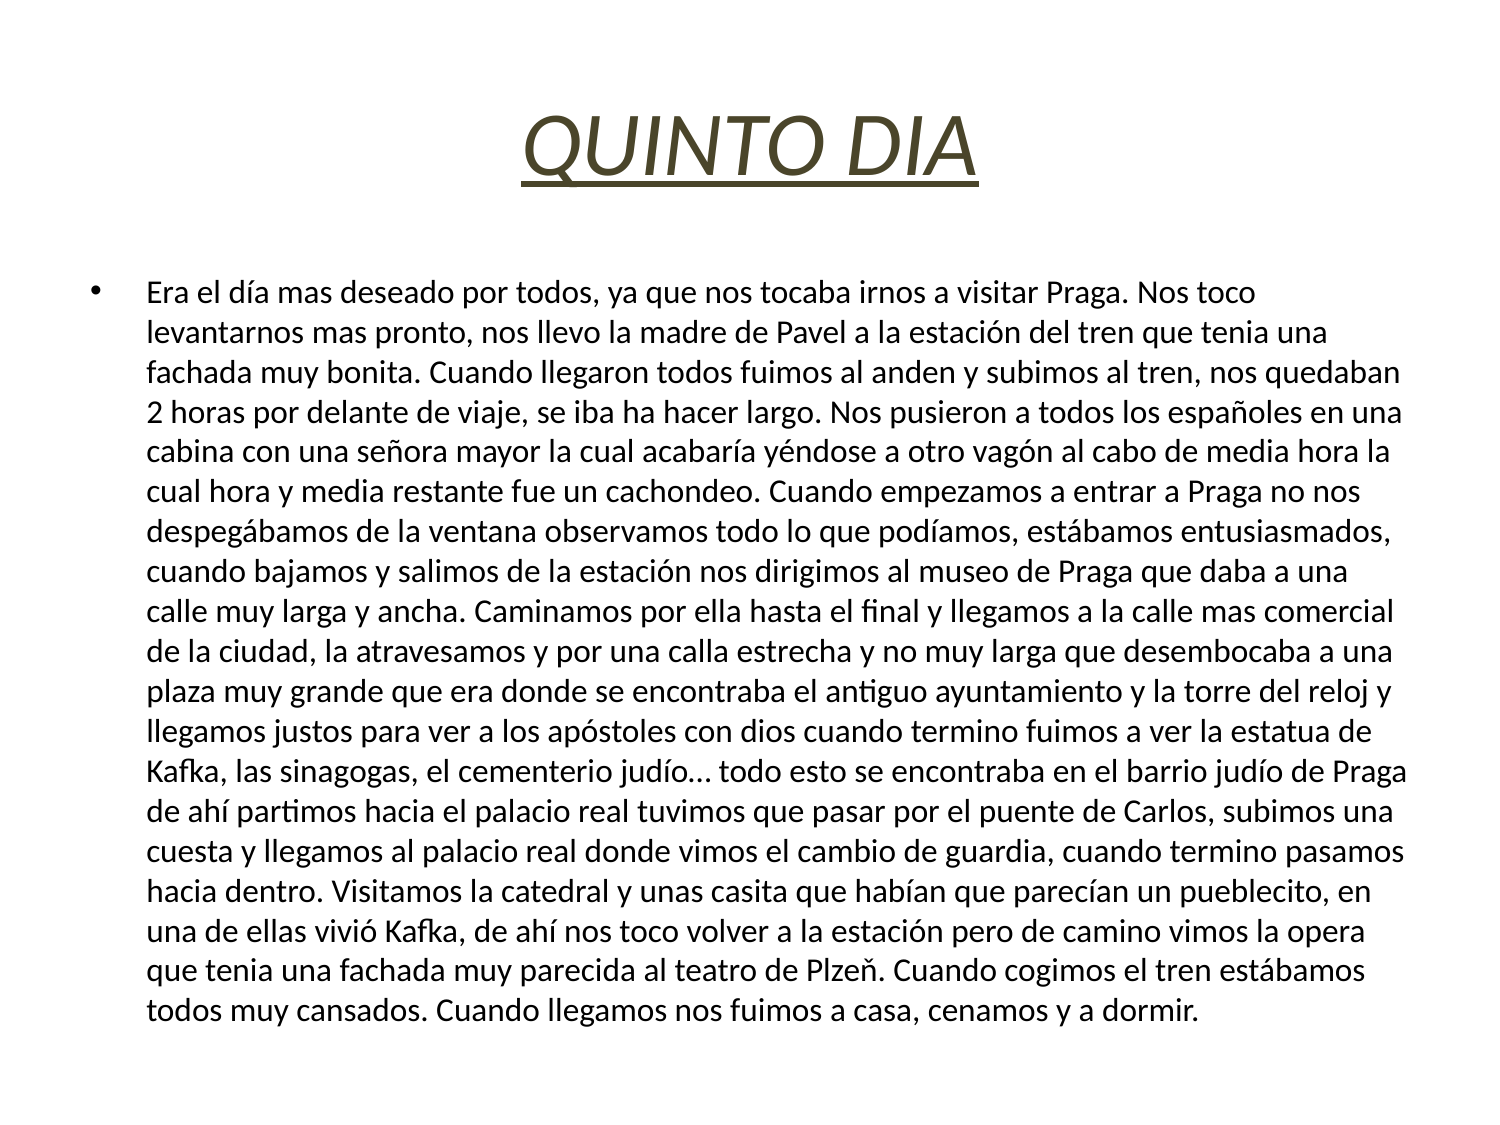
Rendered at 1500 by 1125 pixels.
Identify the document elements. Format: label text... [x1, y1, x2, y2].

list Era el día mas deseado por todos, ya que nos tocaba irnos a visitar Praga. Nos toco levantarnos mas pronto, nos llevo la madre de Pavel a la estación del tren que tenia una fachada muy bonita. Cuando llegaron todos fuimos al anden y subimos al tren, nos quedaban 2 horas por delante de viaje, se iba ha hacer largo. Nos pusieron a todos los españoles en una cabina con una señora mayor la cual acabaría yéndose a otro vagón al cabo de media hora la cual hora y media restante fue un cachondeo. Cuando empezamos a entrar a Praga no nos despegábamos de la ventana observamos todo lo que podíamos, estábamos entusiasmados, cuando bajamos y salimos de la estación nos dirigimos al museo de Praga que daba a una calle muy larga y ancha. Caminamos por ella hasta el final y llegamos a la calle mas comercial de la ciudad, la atravesamos y por una calla estrecha y no muy larga que desembocaba a una plaza muy grande que era donde se encontraba el antiguo ayuntamiento y la torre del reloj y llegamos justos para ver a los apóstoles con dios cuando termino fuimos a ver la estatua de Kafka, las sinagogas, el cementerio judío… todo esto se encontraba en el barrio judío de Praga de ahí partimos hacia el palacio real tuvimos que pasar por el puente de Carlos, subimos una cuesta y llegamos al palacio real donde vimos el cambio de guardia, cuando termino pasamos hacia dentro. Visitamos la catedral y unas casita que habían que parecían un pueblecito, en una de ellas vivió Kafka, de ahí nos toco volver a la estación pero de camino vimos la opera que tenia una fachada muy parecida al teatro de Plzeň. Cuando cogimos el tren estábamos todos muy cansados. Cuando llegamos nos fuimos a casa, cenamos y a dormir. [75, 262, 1425, 1005]
title QUINTO DIA [75, 45, 1425, 233]
